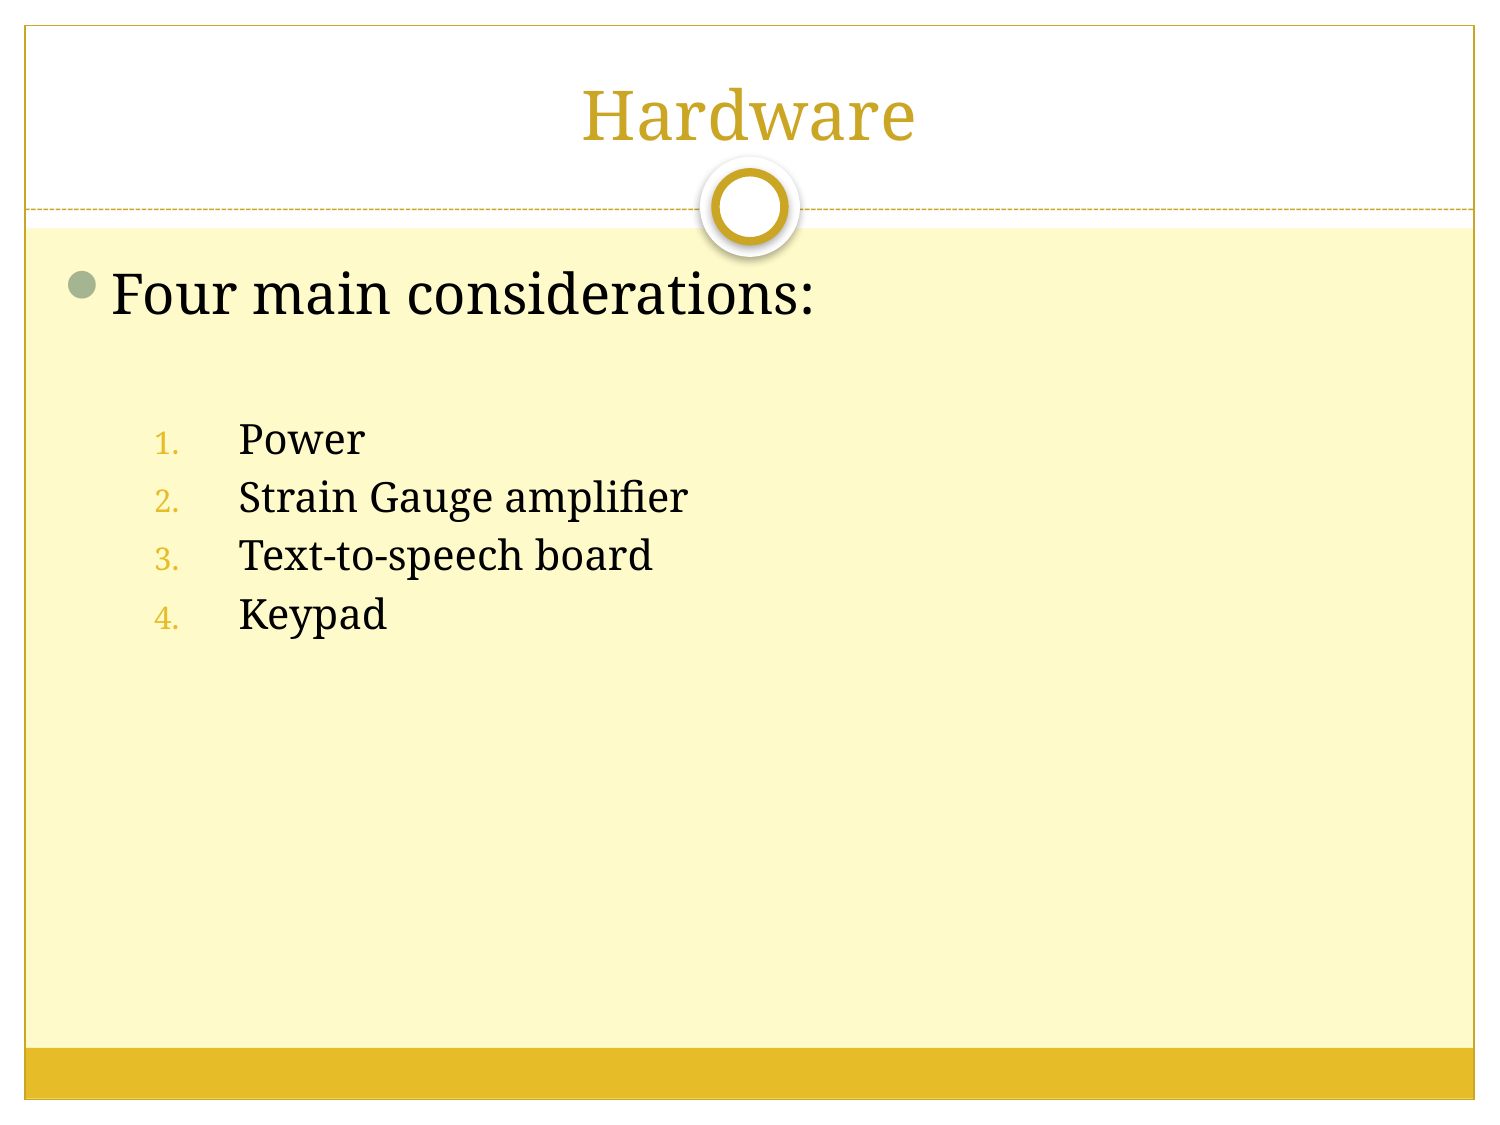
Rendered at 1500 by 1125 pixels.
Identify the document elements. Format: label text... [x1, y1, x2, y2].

list Four main considerations: Power Strain Gauge amplifier Text-to-speech board Keypad [49, 250, 1445, 1001]
title Hardware [49, 37, 1450, 162]
